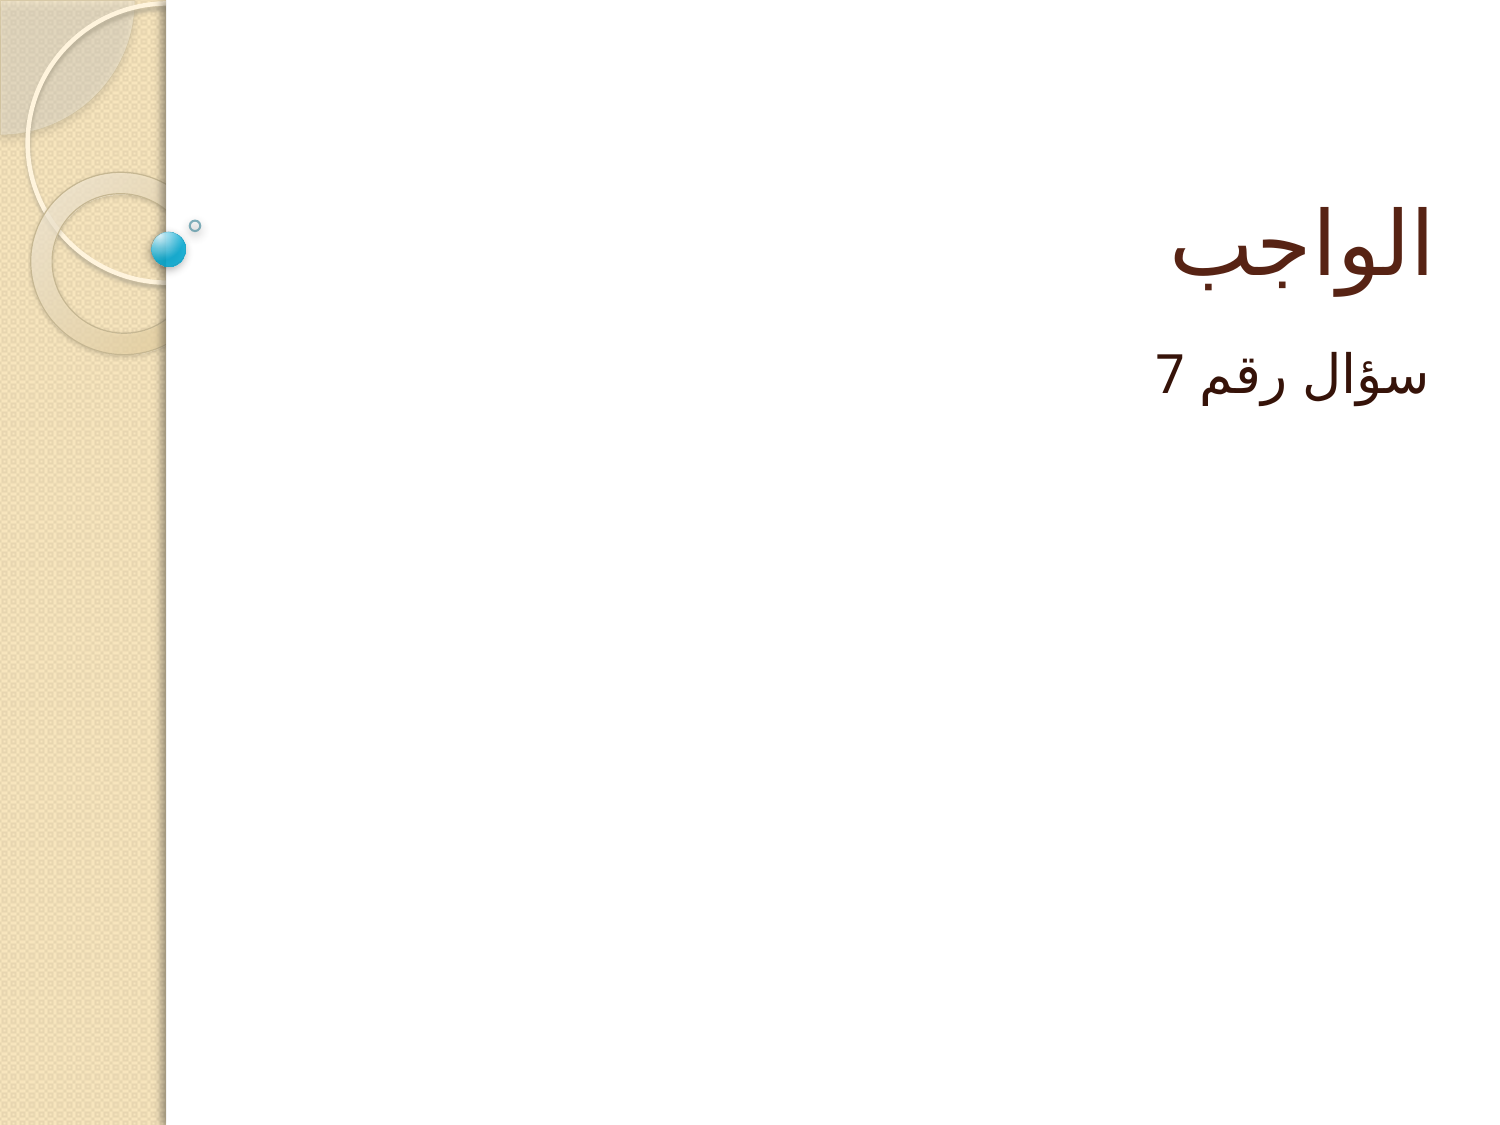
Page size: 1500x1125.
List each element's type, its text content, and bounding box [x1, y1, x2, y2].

subtitle سؤال رقم 7 [234, 339, 1450, 628]
title الواجب [234, 59, 1450, 301]
